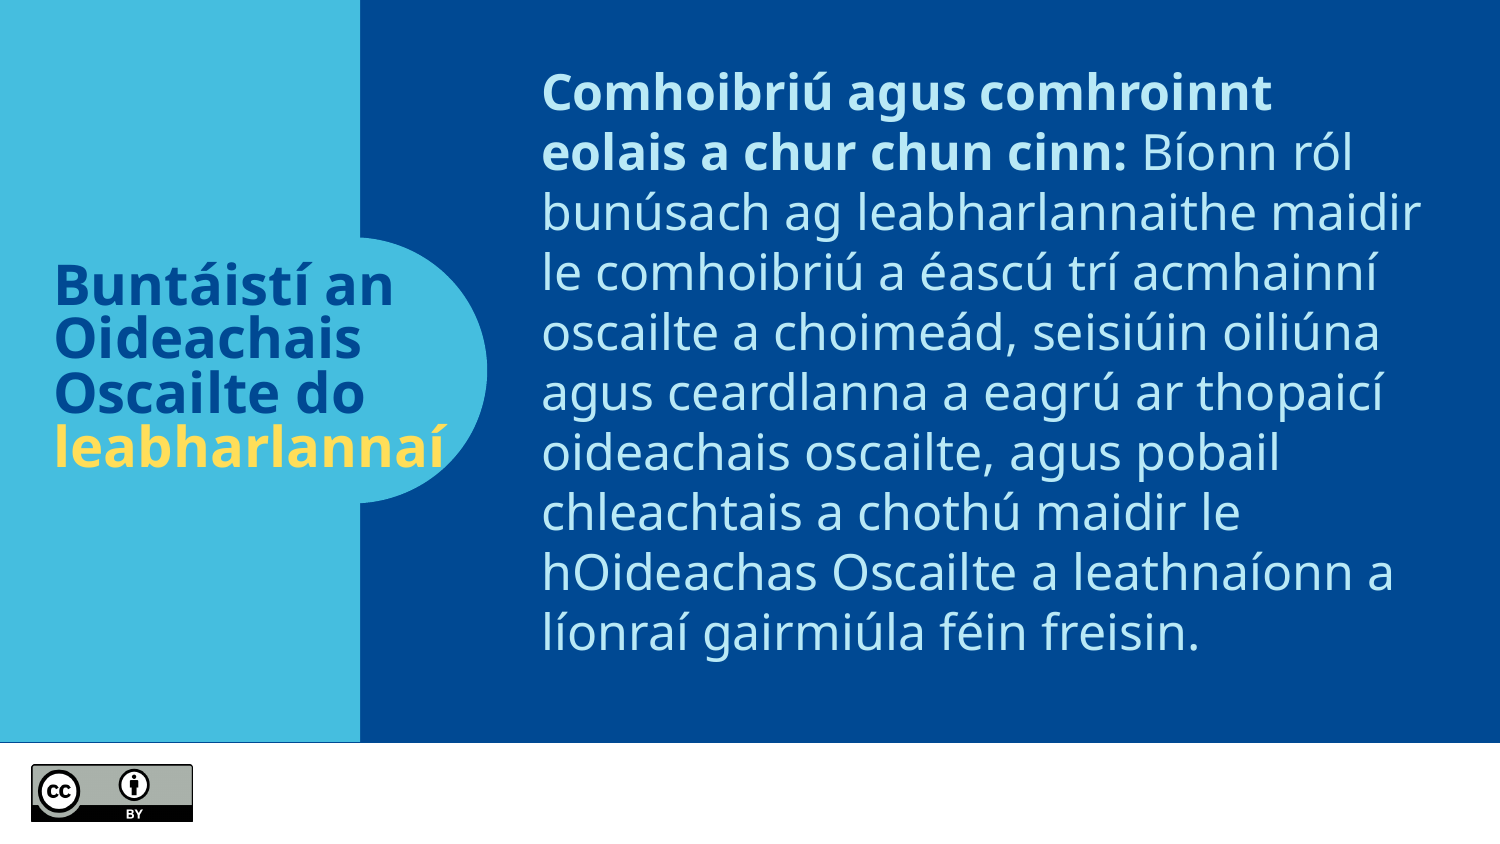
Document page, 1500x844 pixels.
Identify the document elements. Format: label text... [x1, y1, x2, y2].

text_box [0, 750, 1500, 844]
text_box [300, 493, 405, 504]
picture [31, 764, 193, 822]
text_box [463, 294, 488, 447]
text_box [304, 237, 401, 246]
text_box Comhoibriú agus comhroinnt eolais a chur chun cinn: Bíonn ról bunúsach ag leabharlannaithe maidir le comhoibriú a éascú trí acmhainní oscailte a choimeád, seisiúin oiliúna agus ceardlanna a eagrú ar thopaicí oideachais oscailte, agus pobail chleachtais a chothú maidir le hOideachas Oscailte a leathnaíonn a líonraí gairmiúla féin freisin. [526, 45, 1441, 676]
text_box [0, 0, 361, 742]
text_box Buntáistí an Oideachais Oscailte do leabharlannaí [38, 246, 463, 493]
